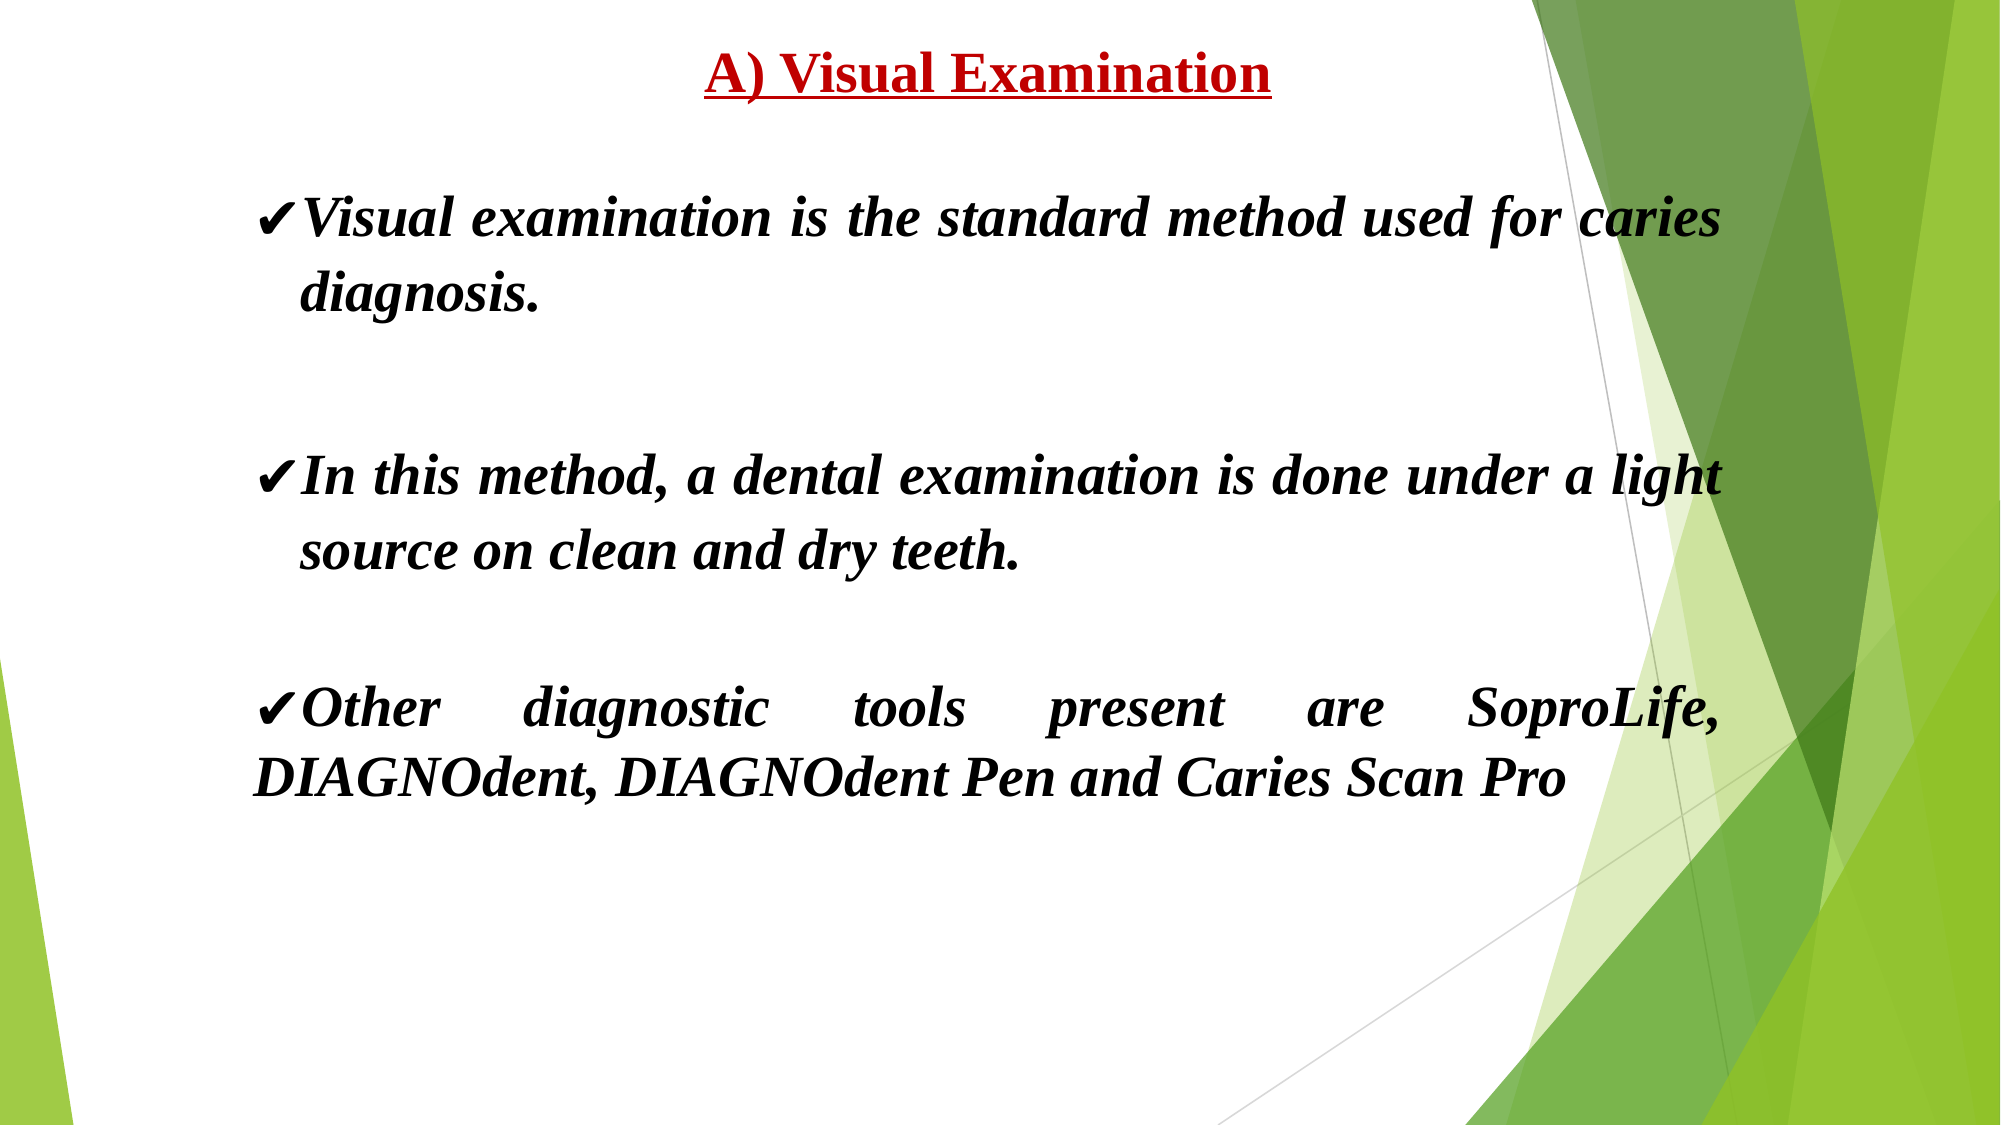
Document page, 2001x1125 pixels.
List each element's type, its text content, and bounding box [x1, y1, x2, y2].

text_box A) Visual Examination Visual examination is the standard method used for caries diagnosis. In this method, a dental examination is done under a light source on clean and dry teeth. Other diagnostic tools present are SoproLife, DIAGNOdent, DIAGNOdent Pen and Caries Scan Pro [238, 26, 1739, 960]
